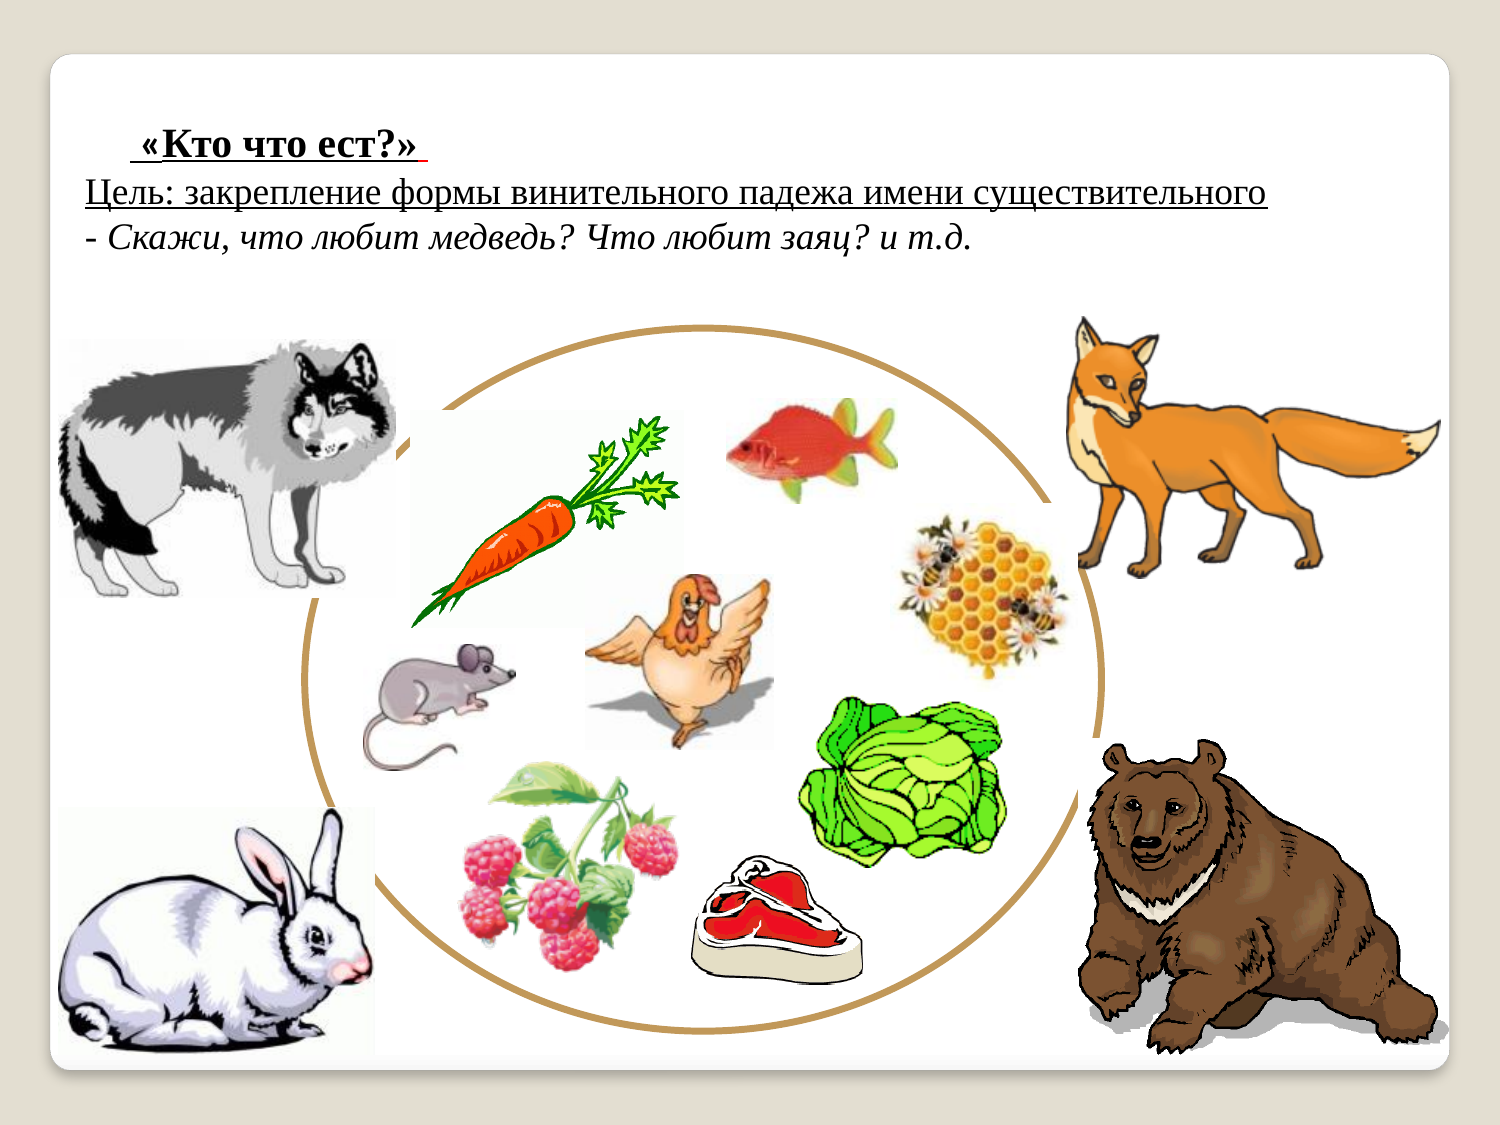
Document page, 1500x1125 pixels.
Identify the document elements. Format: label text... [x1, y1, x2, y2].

picture [362, 644, 680, 973]
text_box «Кто что ест?» Цель: закрепление формы винительного падежа имени существительного - Скажи, что любит медведь? Что любит заяц? и т.д. [70, 46, 1500, 364]
text_box [301, 606, 449, 955]
picture [691, 316, 1441, 985]
picture [58, 339, 397, 598]
picture [409, 409, 775, 751]
picture [58, 807, 376, 1055]
text_box [496, 591, 1105, 1035]
text_box [444, 364, 1052, 855]
picture [1077, 738, 1449, 1055]
